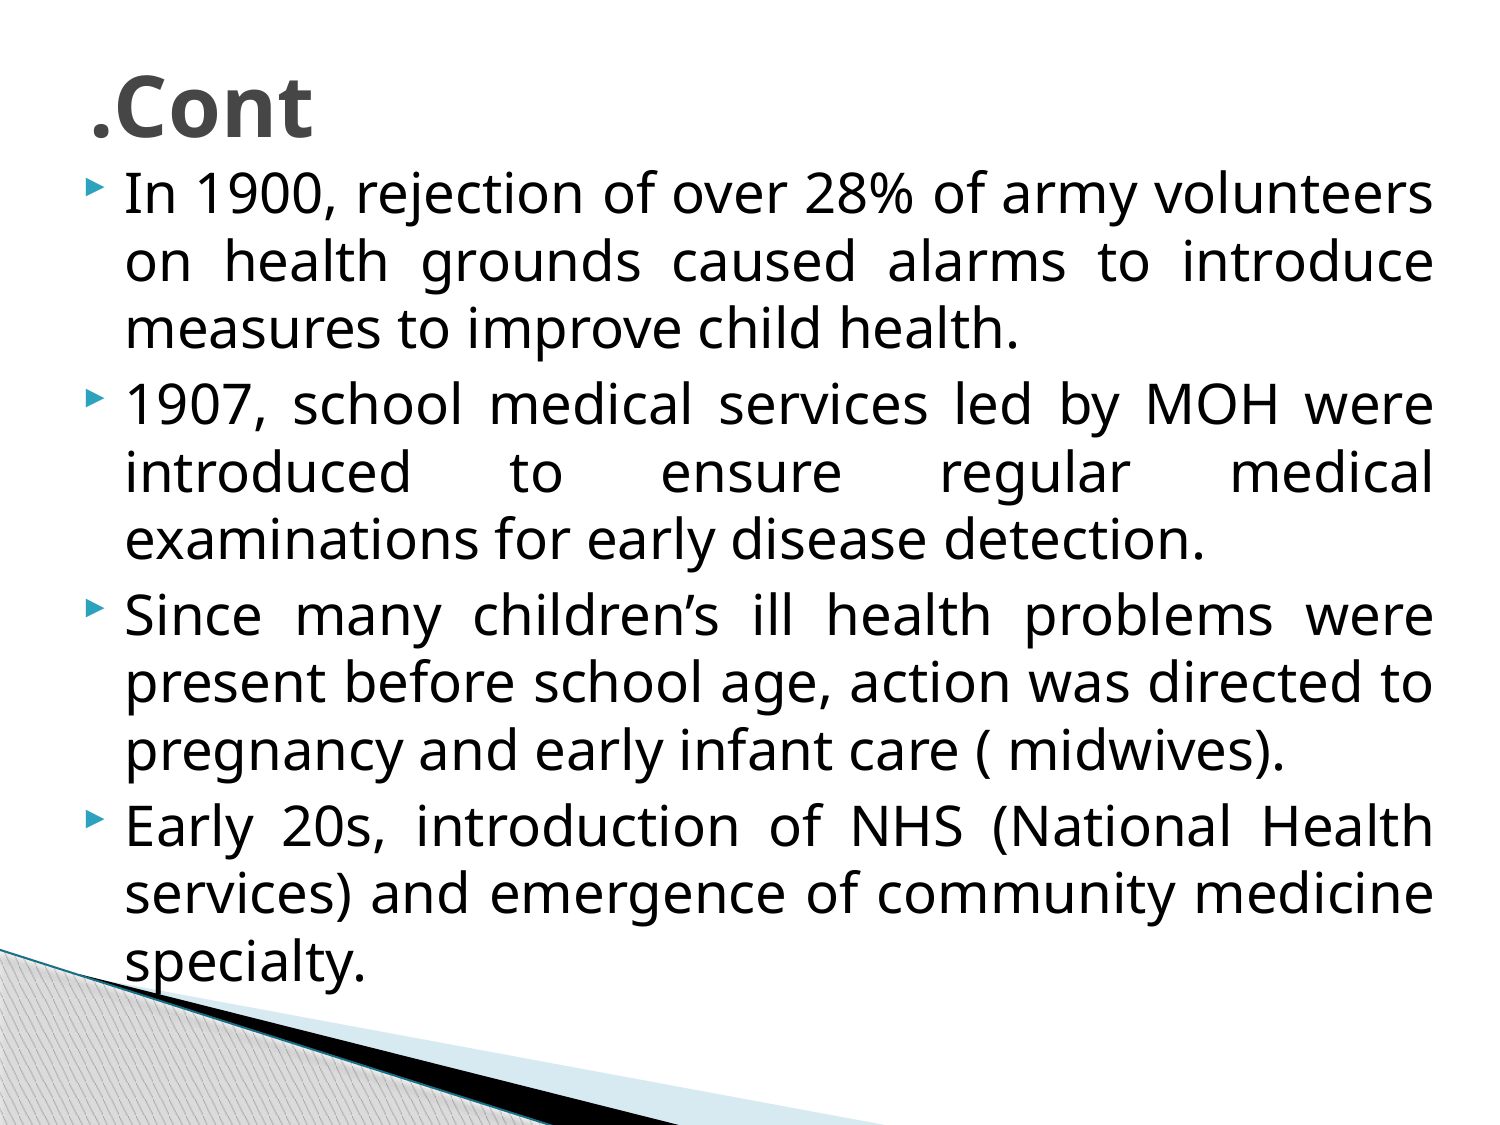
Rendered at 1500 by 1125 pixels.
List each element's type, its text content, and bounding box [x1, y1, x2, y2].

title Cont. [75, 45, 1425, 163]
list In 1900, rejection of over 28% of army volunteers on health grounds caused alarms to introduce measures to improve child health. 1907, school medical services led by MOH were introduced to ensure regular medical examinations for early disease detection. Since many children’s ill health problems were present before school age, action was directed to pregnancy and early infant care ( midwives). Early 20s, introduction of NHS (National Health services) and emergence of community medicine specialty. [50, 149, 1450, 1088]
